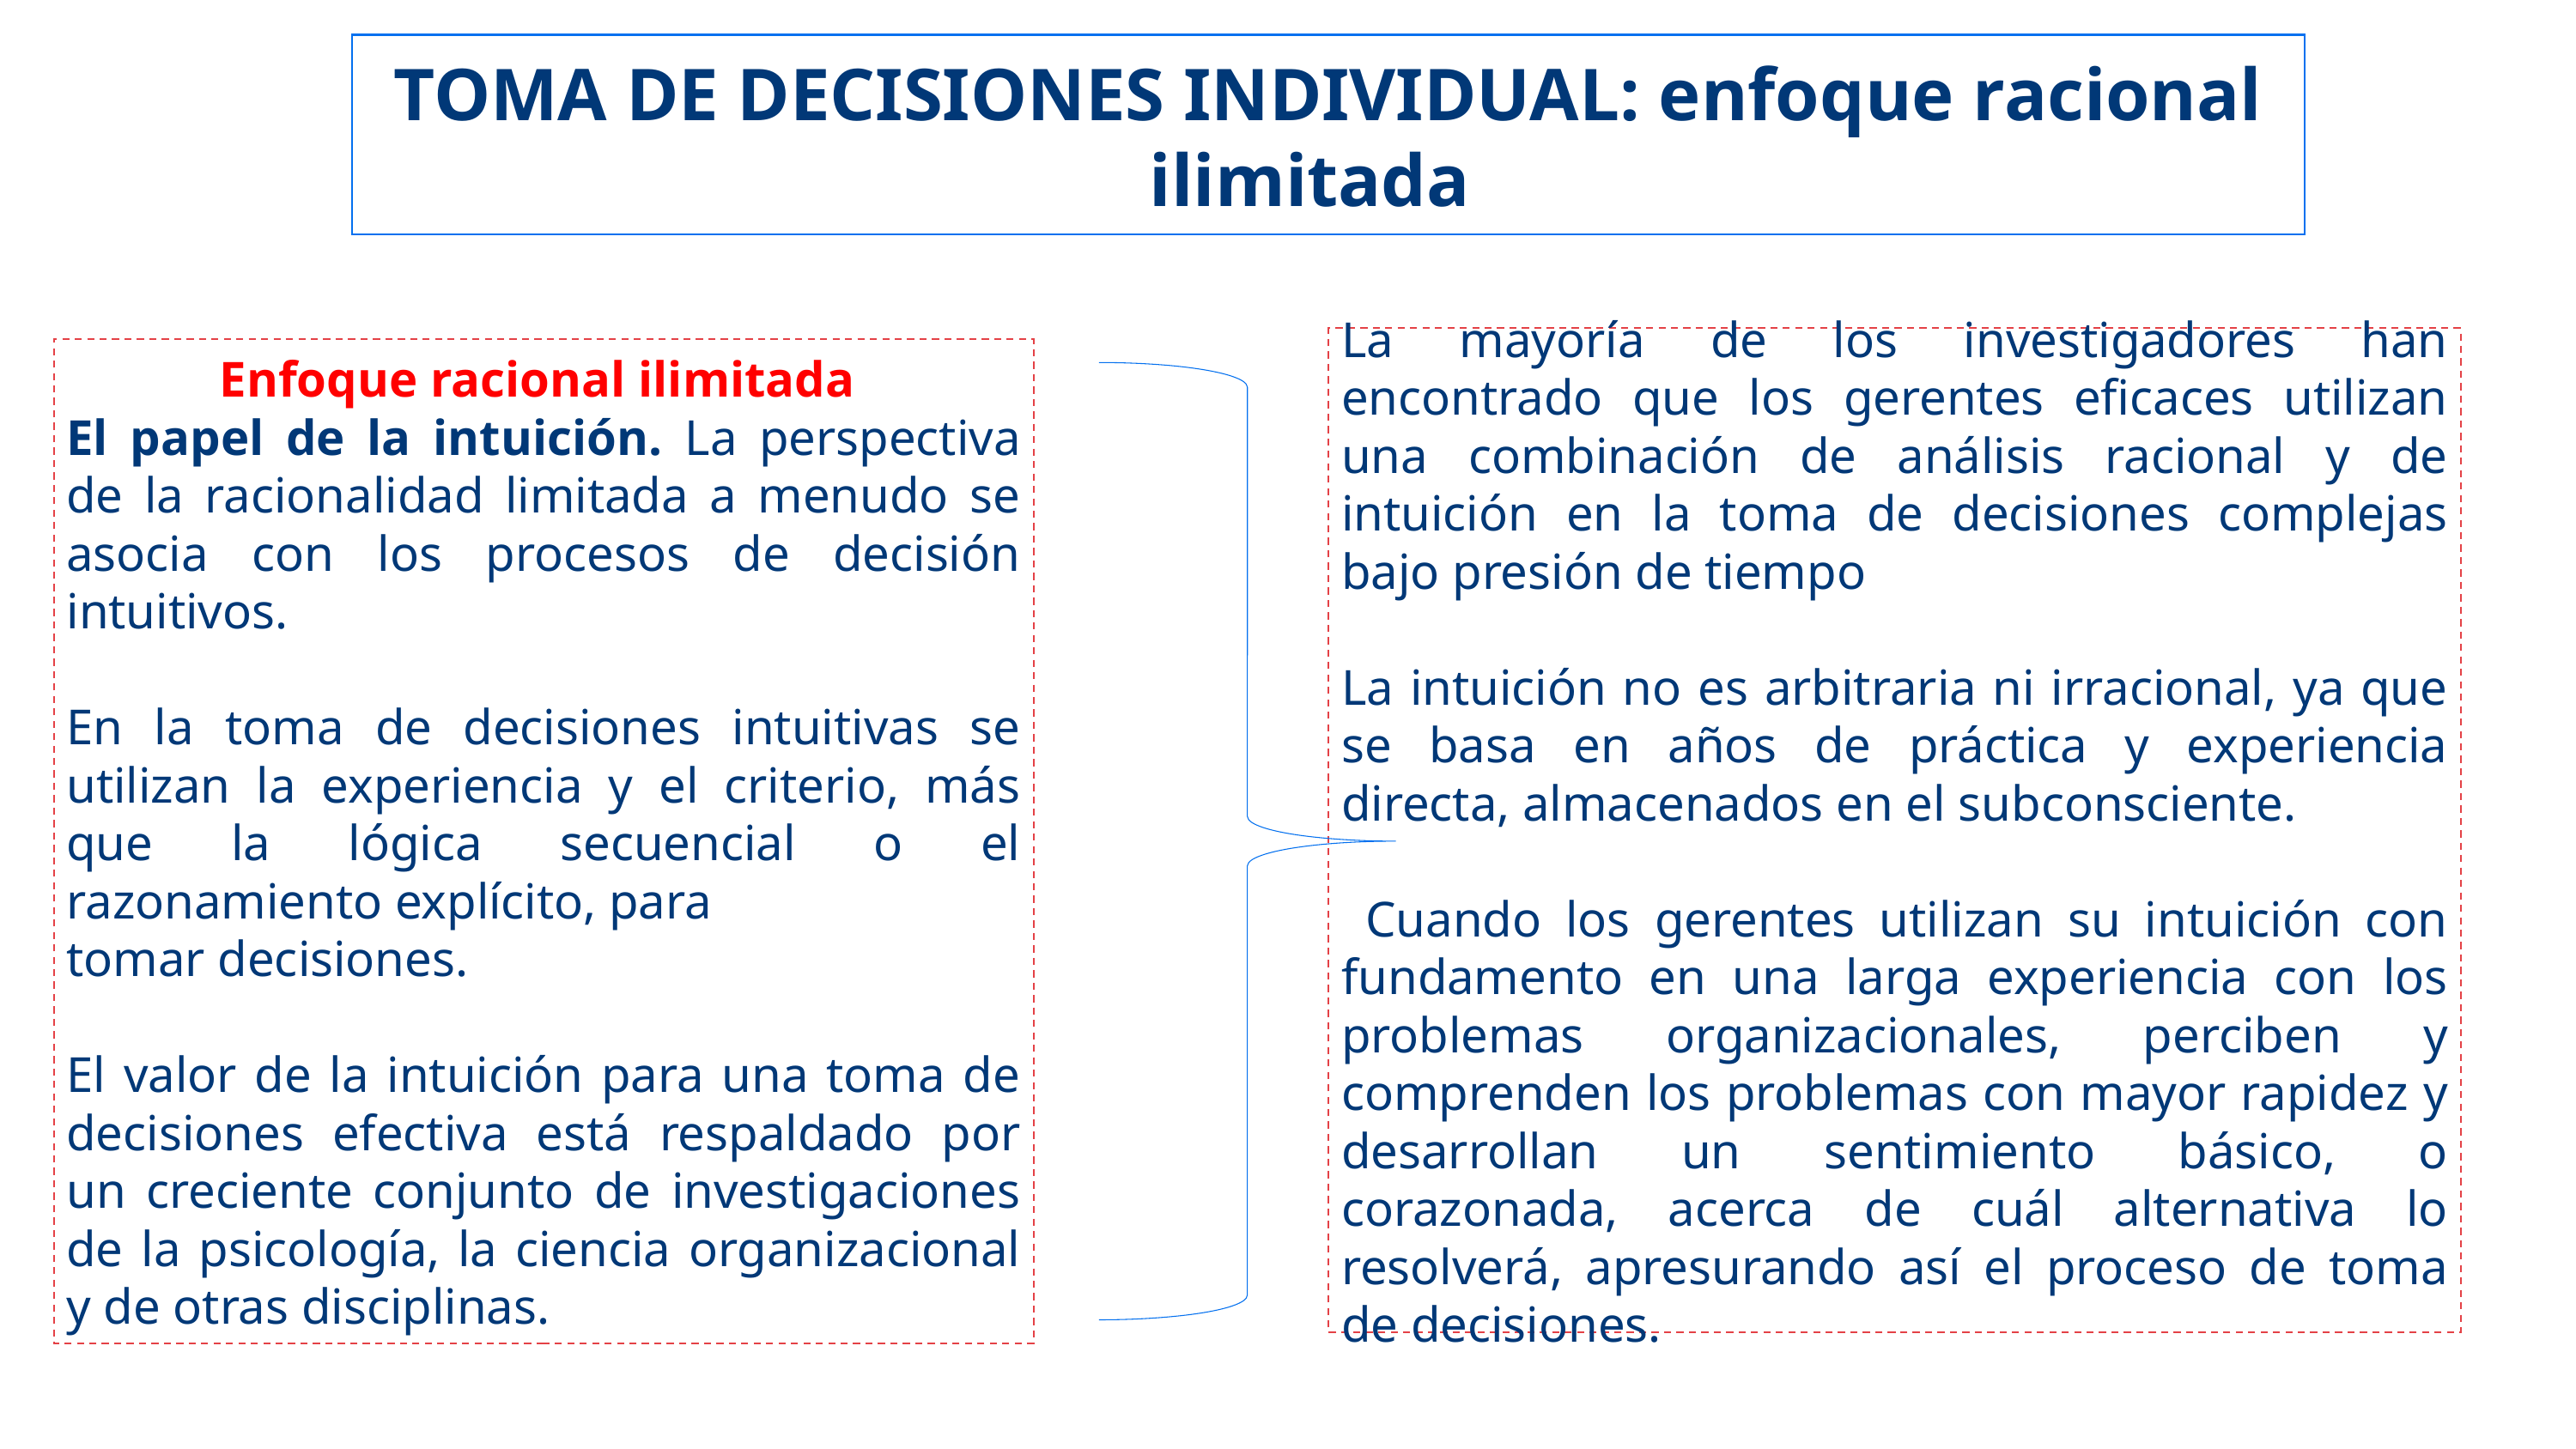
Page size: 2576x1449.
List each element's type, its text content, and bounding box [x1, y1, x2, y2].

text_box TOMA DE DECISIONES INDIVIDUAL: enfoque racional ilimitada [352, 34, 2306, 235]
text_box [1098, 361, 1396, 1321]
text_box Enfoque racional ilimitada El papel de la intuición. La perspectiva de la racionalidad limitada a menudo se asocia con los procesos de decisión intuitivos. En la toma de decisiones intuitivas se utilizan la experiencia y el criterio, más que la lógica secuencial o el razonamiento explícito, para tomar decisiones. El valor de la intuición para una toma de decisiones efectiva está respaldado por un creciente conjunto de investigaciones de la psicología, la ciencia organizacional y de otras disciplinas. [53, 338, 1034, 1343]
text_box La mayoría de los investigadores han encontrado que los gerentes eficaces utilizan una combinación de análisis racional y de intuición en la toma de decisiones complejas bajo presión de tiempo La intuición no es arbitraria ni irracional, ya que se basa en años de práctica y experiencia directa, almacenados en el subconsciente. Cuando los gerentes utilizan su intuición con fundamento en una larga experiencia con los problemas organizacionales, perciben y comprenden los problemas con mayor rapidez y desarrollan un sentimiento básico, o corazonada, acerca de cuál alternativa lo resolverá, apresurando así el proceso de toma de decisiones. [1328, 328, 2461, 1333]
